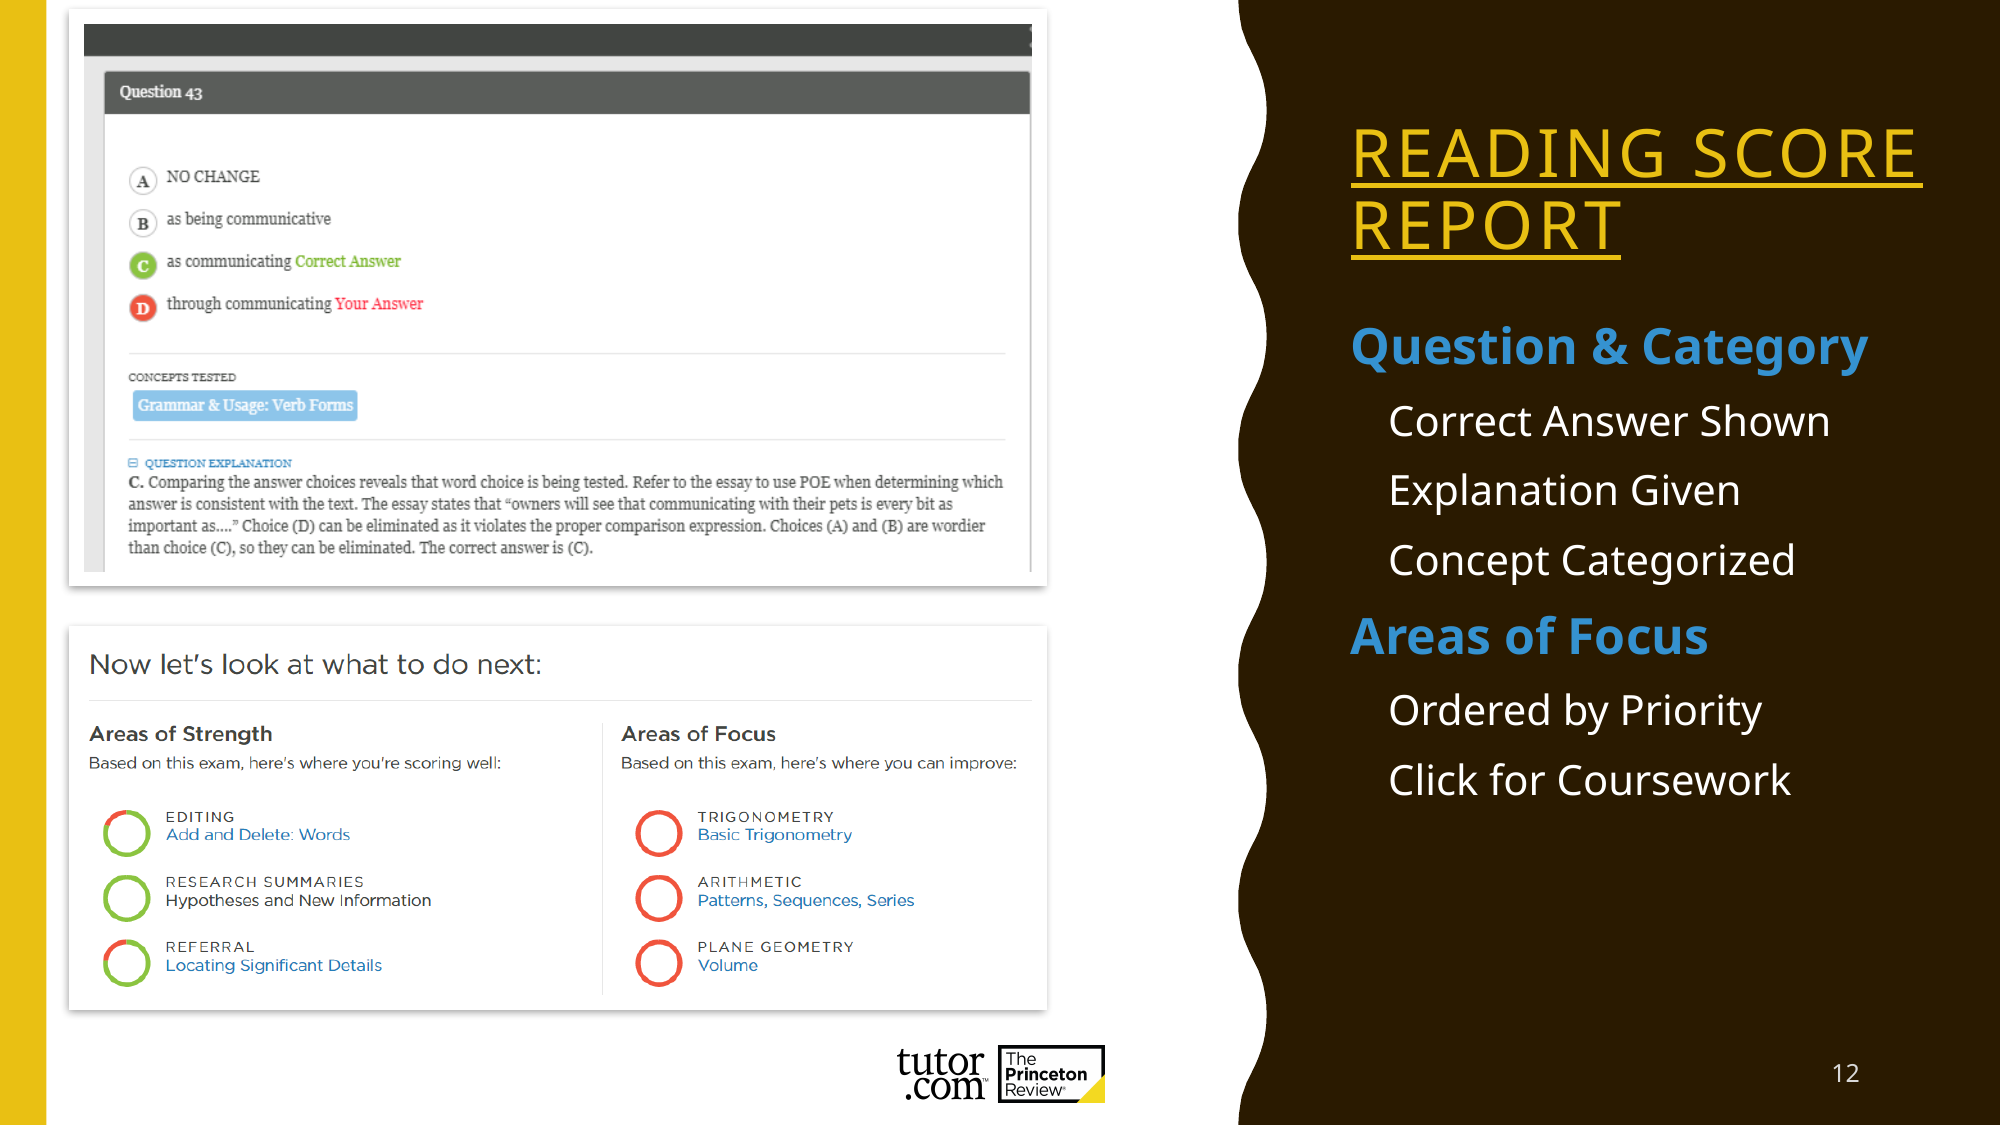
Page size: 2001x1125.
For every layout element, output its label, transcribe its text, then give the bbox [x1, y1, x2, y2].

list Question & Category Correct Answer Shown Explanation Given Concept Categorized Areas of Focus Ordered by Priority Click for Coursework [1335, 301, 1963, 920]
text_box [1238, 0, 2000, 1125]
title reading score report [1335, 75, 1981, 272]
text_box [0, 0, 47, 1125]
picture [83, 23, 1033, 572]
slide_number 12 [1768, 1045, 1875, 1103]
text_box [47, 0, 1266, 1125]
picture [897, 1045, 1105, 1103]
picture [83, 640, 1033, 996]
